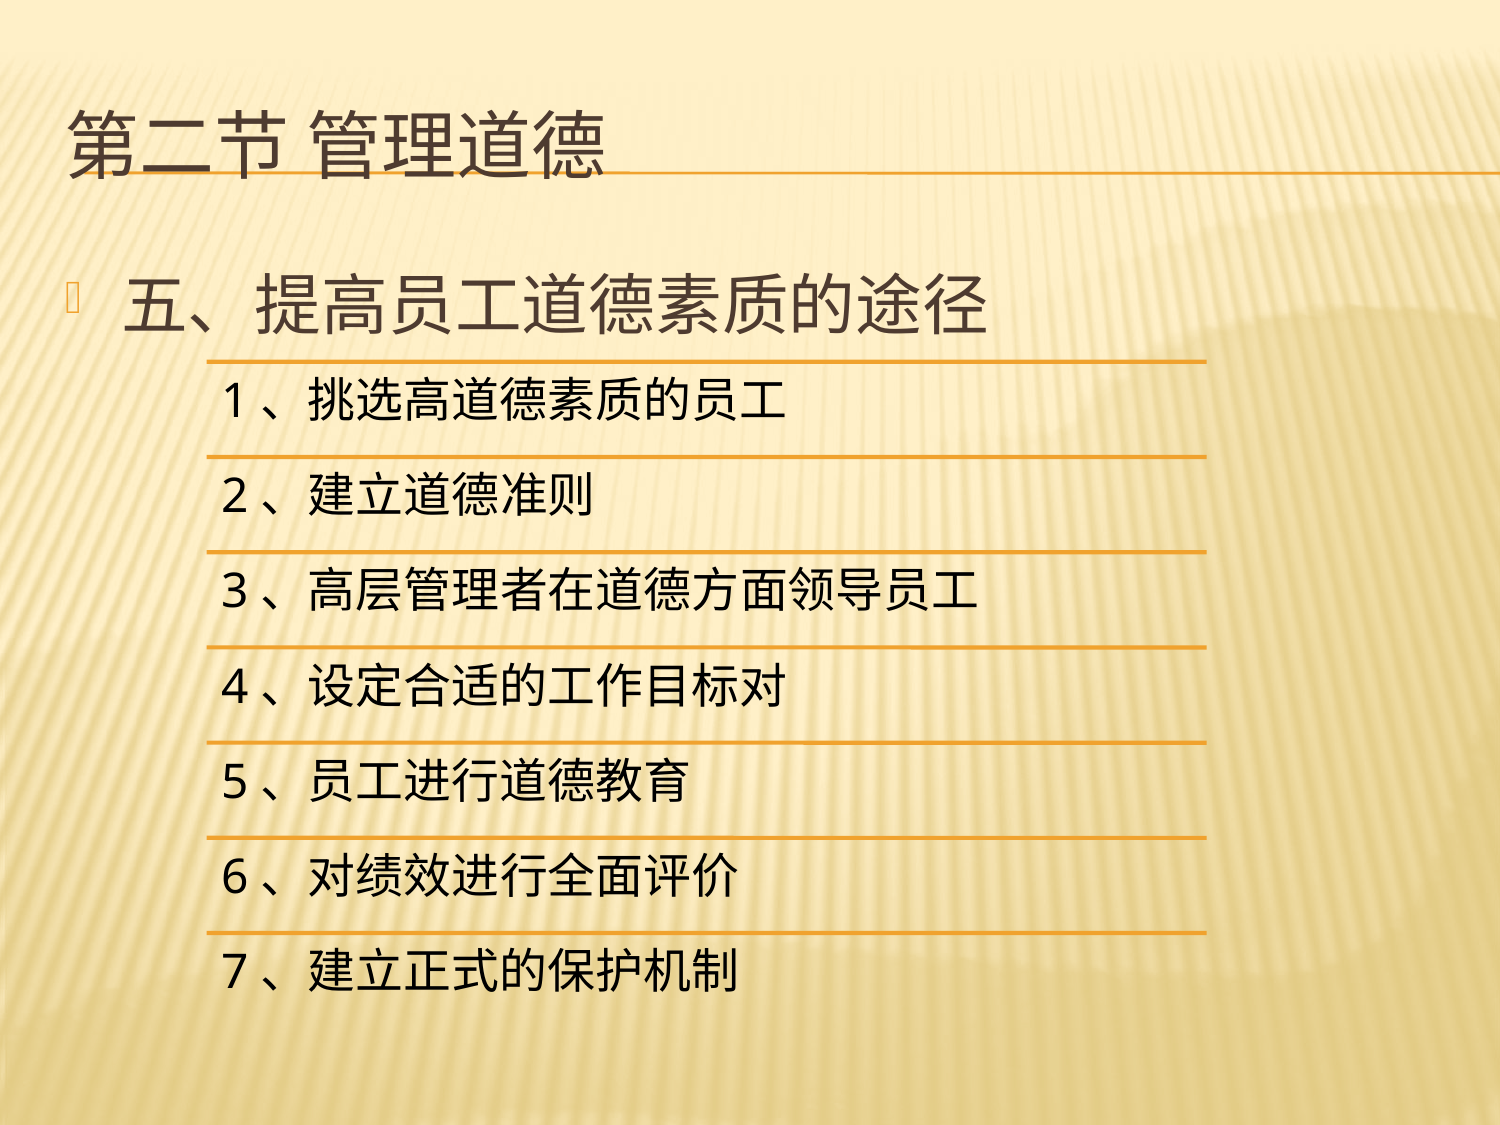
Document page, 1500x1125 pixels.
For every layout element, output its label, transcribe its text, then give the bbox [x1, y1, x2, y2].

title 第二节 管理道德 [50, 75, 1475, 213]
list 五、提高员工道德素质的途径 [49, 254, 1476, 998]
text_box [206, 361, 1207, 1029]
